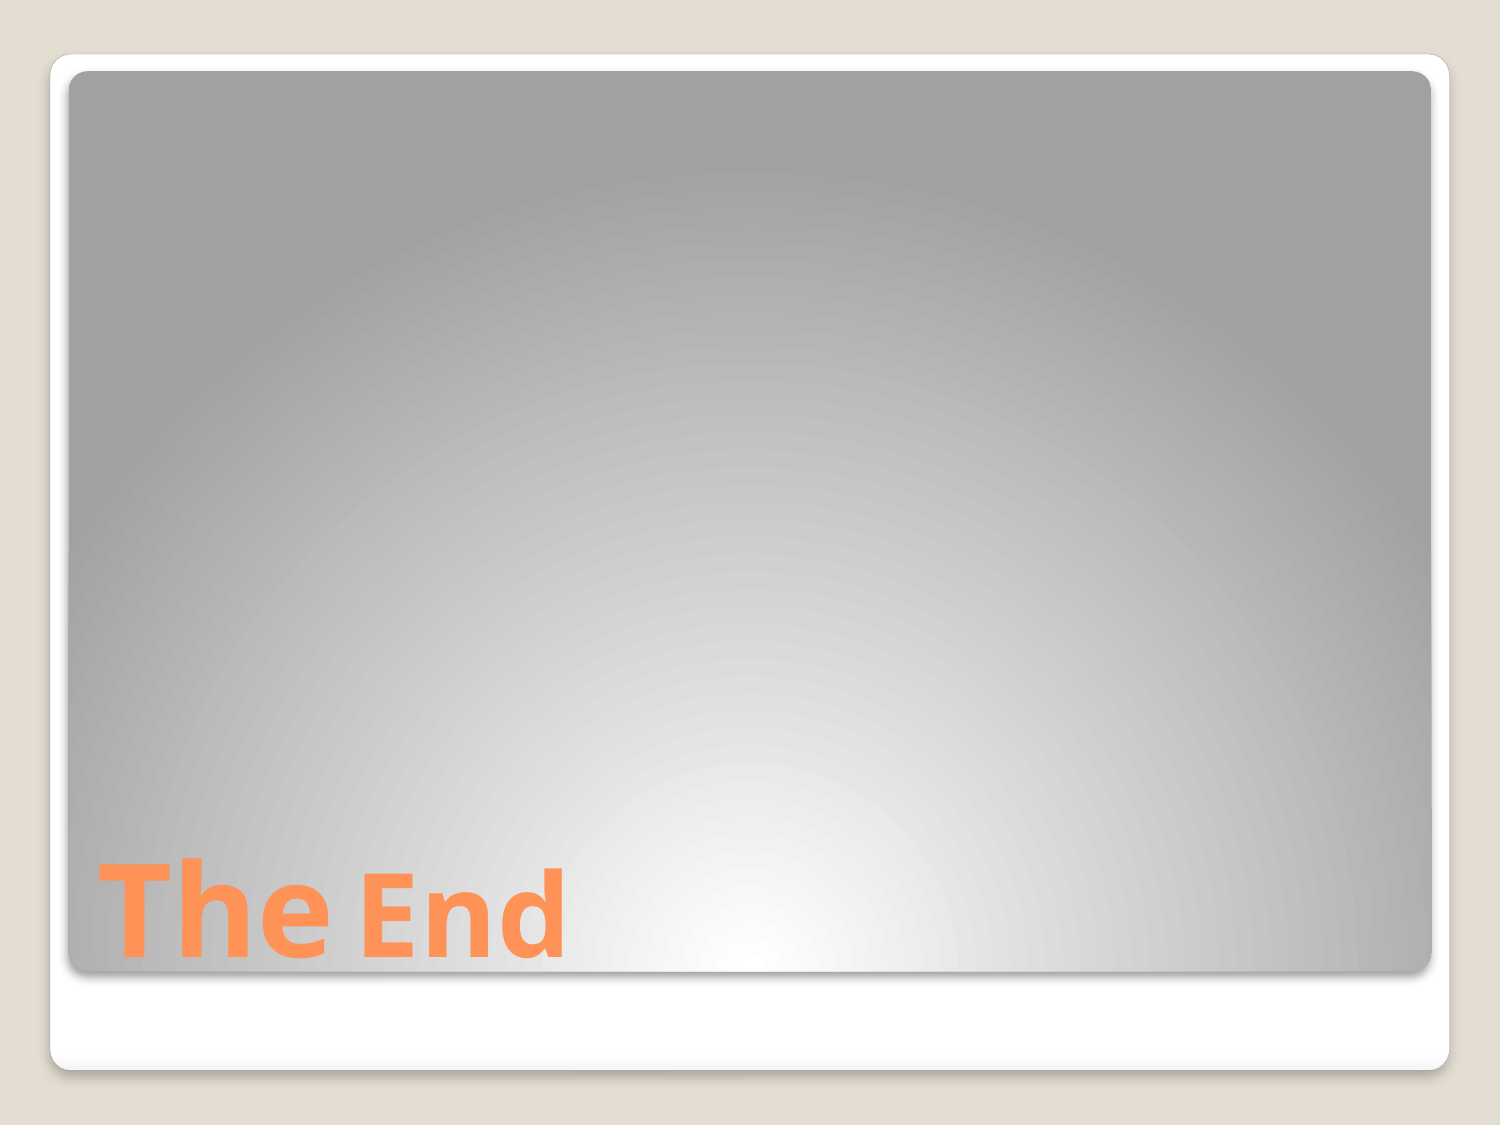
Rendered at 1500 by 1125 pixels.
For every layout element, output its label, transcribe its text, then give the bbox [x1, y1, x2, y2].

title The End [82, 817, 1425, 991]
